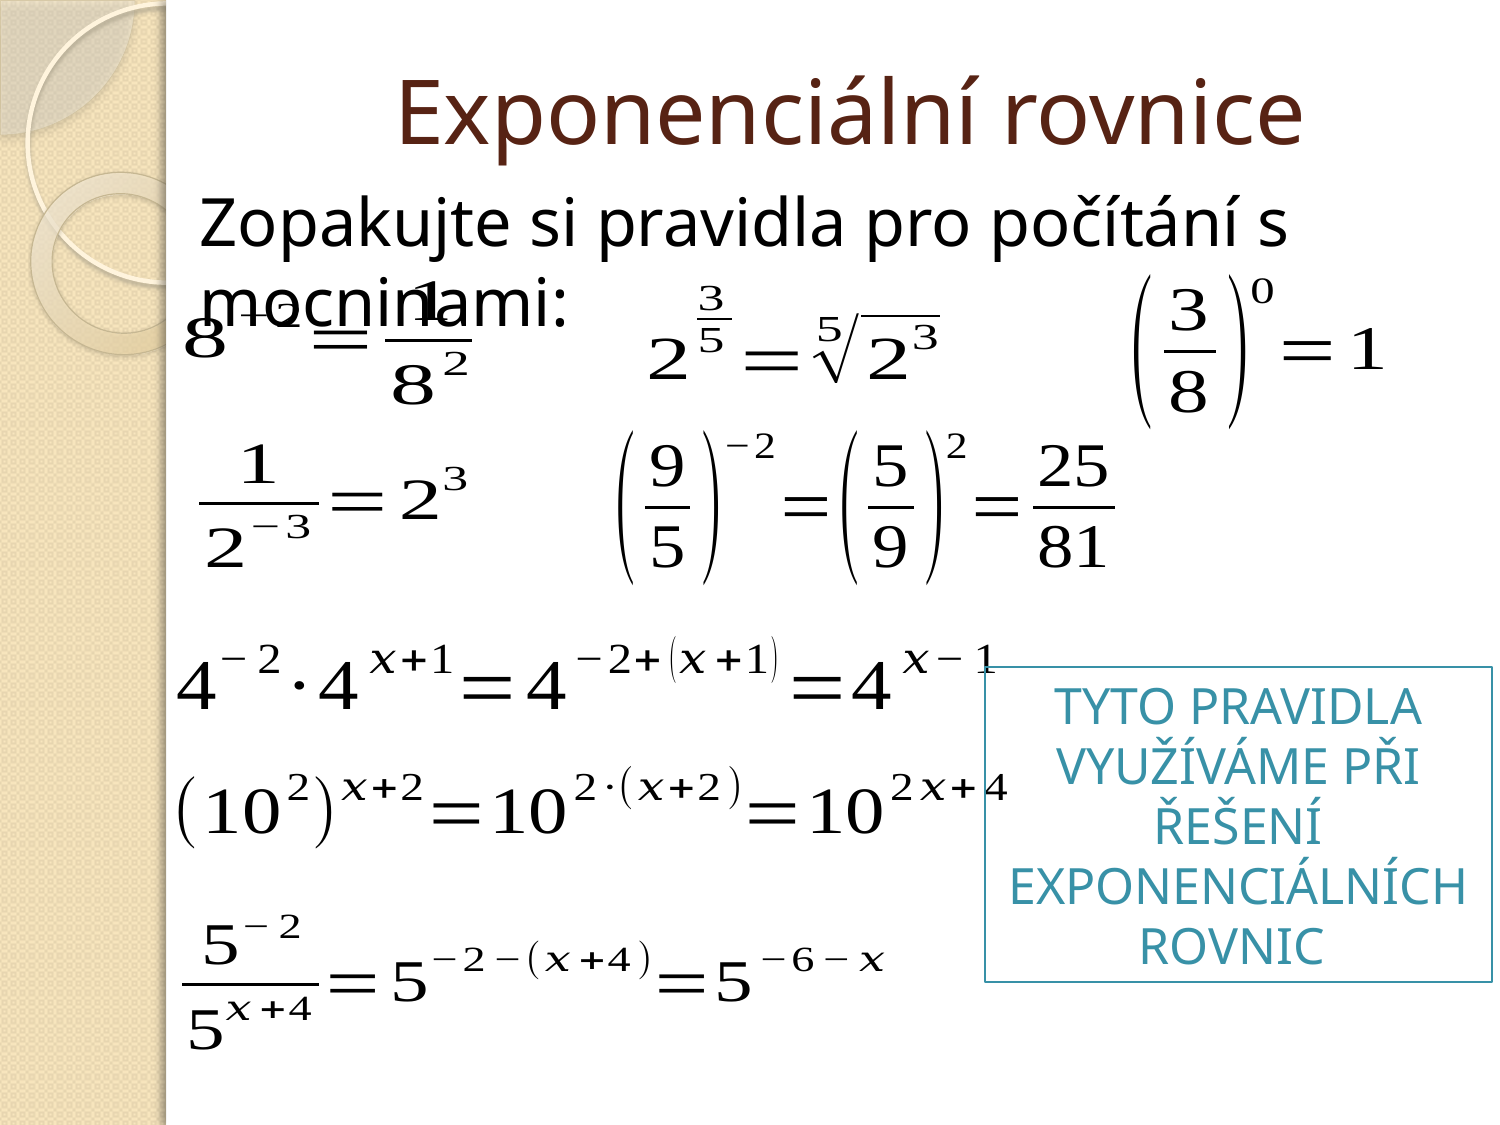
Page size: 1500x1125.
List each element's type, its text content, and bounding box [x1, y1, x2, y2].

title Exponenciální rovnice [235, 45, 1466, 172]
text_box Zopakujte si pravidla pro počítání s mocninami: [171, 172, 1500, 348]
text_box TYTO PRAVIDLA VYUŽÍVÁME PŘI ŘEŠENÍ EXPONENCIÁLNÍCH ROVNIC [984, 666, 1493, 982]
